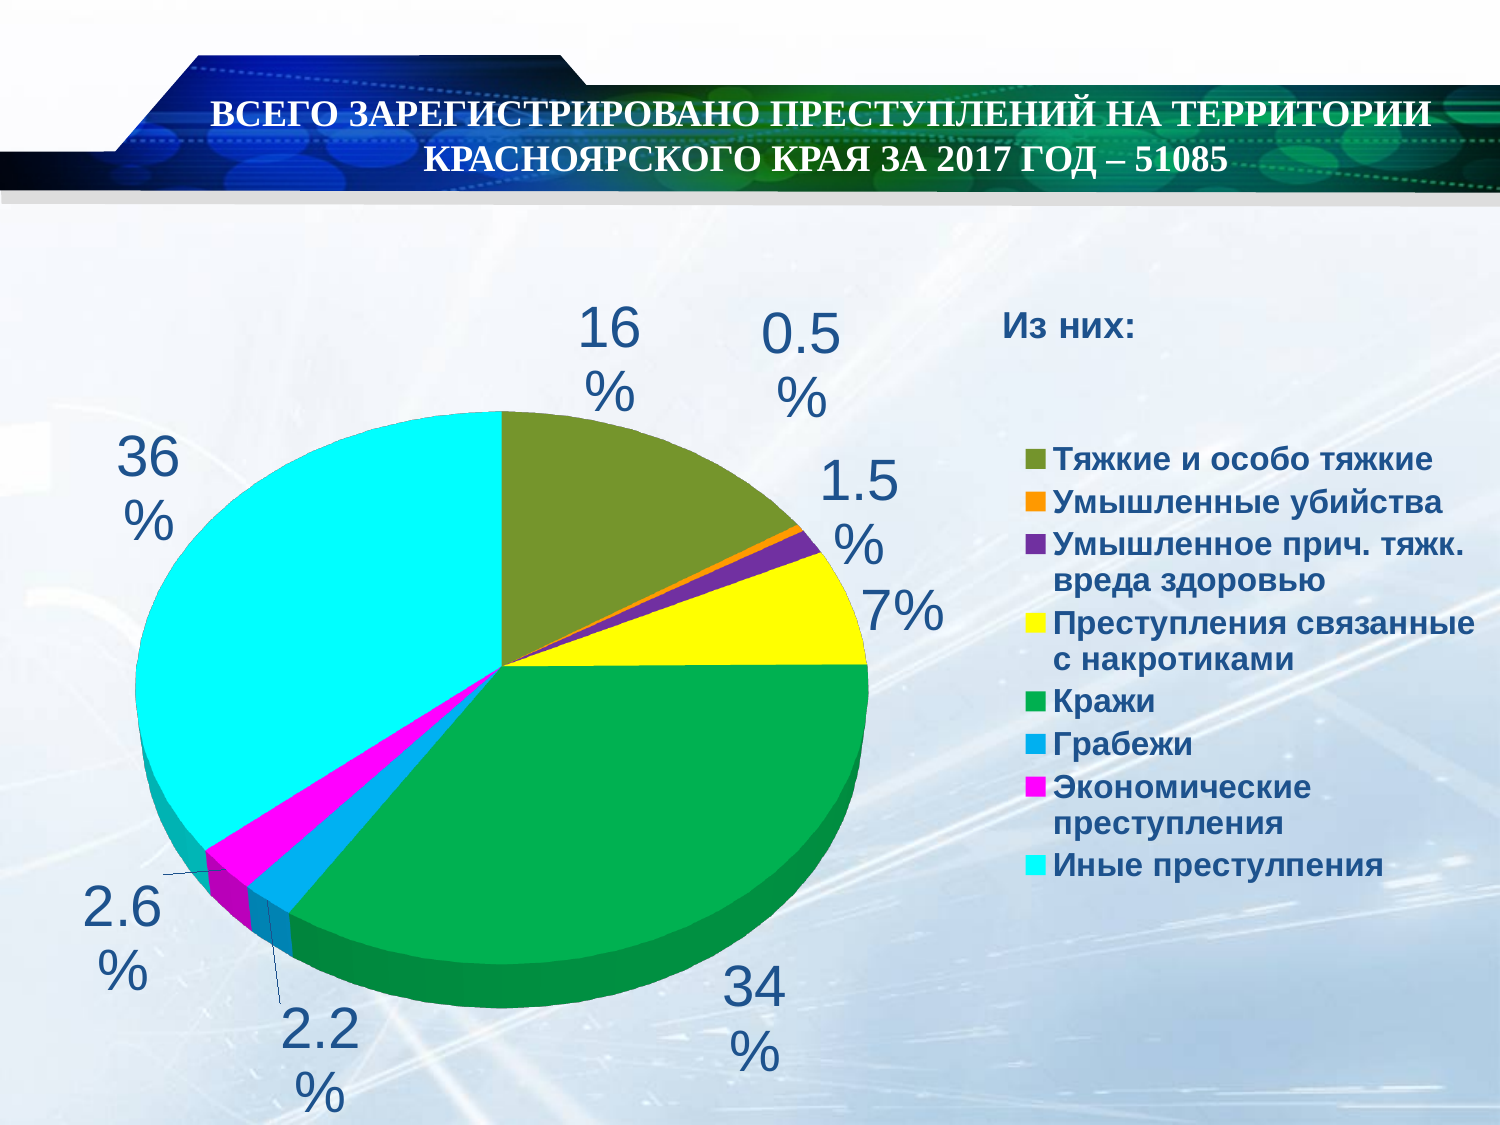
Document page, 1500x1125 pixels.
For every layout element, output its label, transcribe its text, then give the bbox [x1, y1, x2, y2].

text_box ВСЕГО ЗАРЕГИСТРИРОВАНО ПРЕСТУПЛЕНИЙ НА ТЕРРИТОРИИ КРАСНОЯРСКОГО КРАЯ ЗА 2017 ГОД – 51085 [175, 81, 1477, 187]
picture [0, 0, 1500, 198]
chart [0, 198, 1500, 1125]
